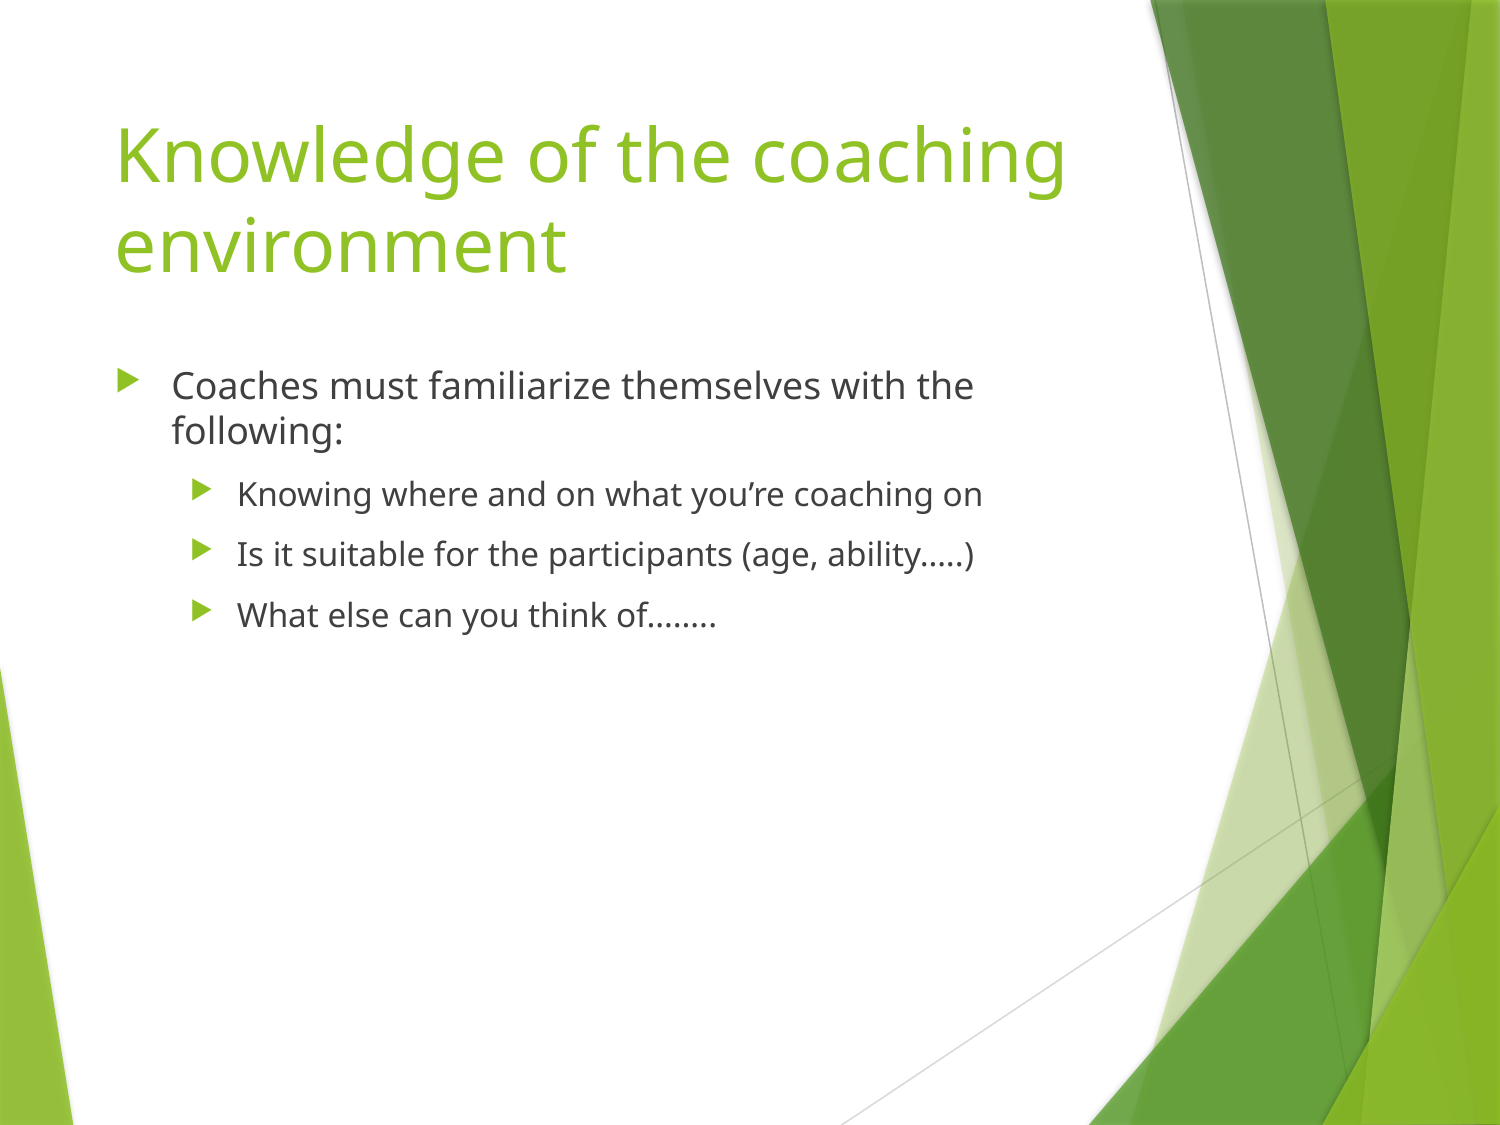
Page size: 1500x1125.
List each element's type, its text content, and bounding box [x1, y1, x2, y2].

title Knowledge of the coaching environment [99, 99, 1142, 317]
list Coaches must familiarize themselves with the following: Knowing where and on what you’re coaching on Is it suitable for the participants (age, ability…..) What else can you think of…….. [99, 354, 1142, 992]
